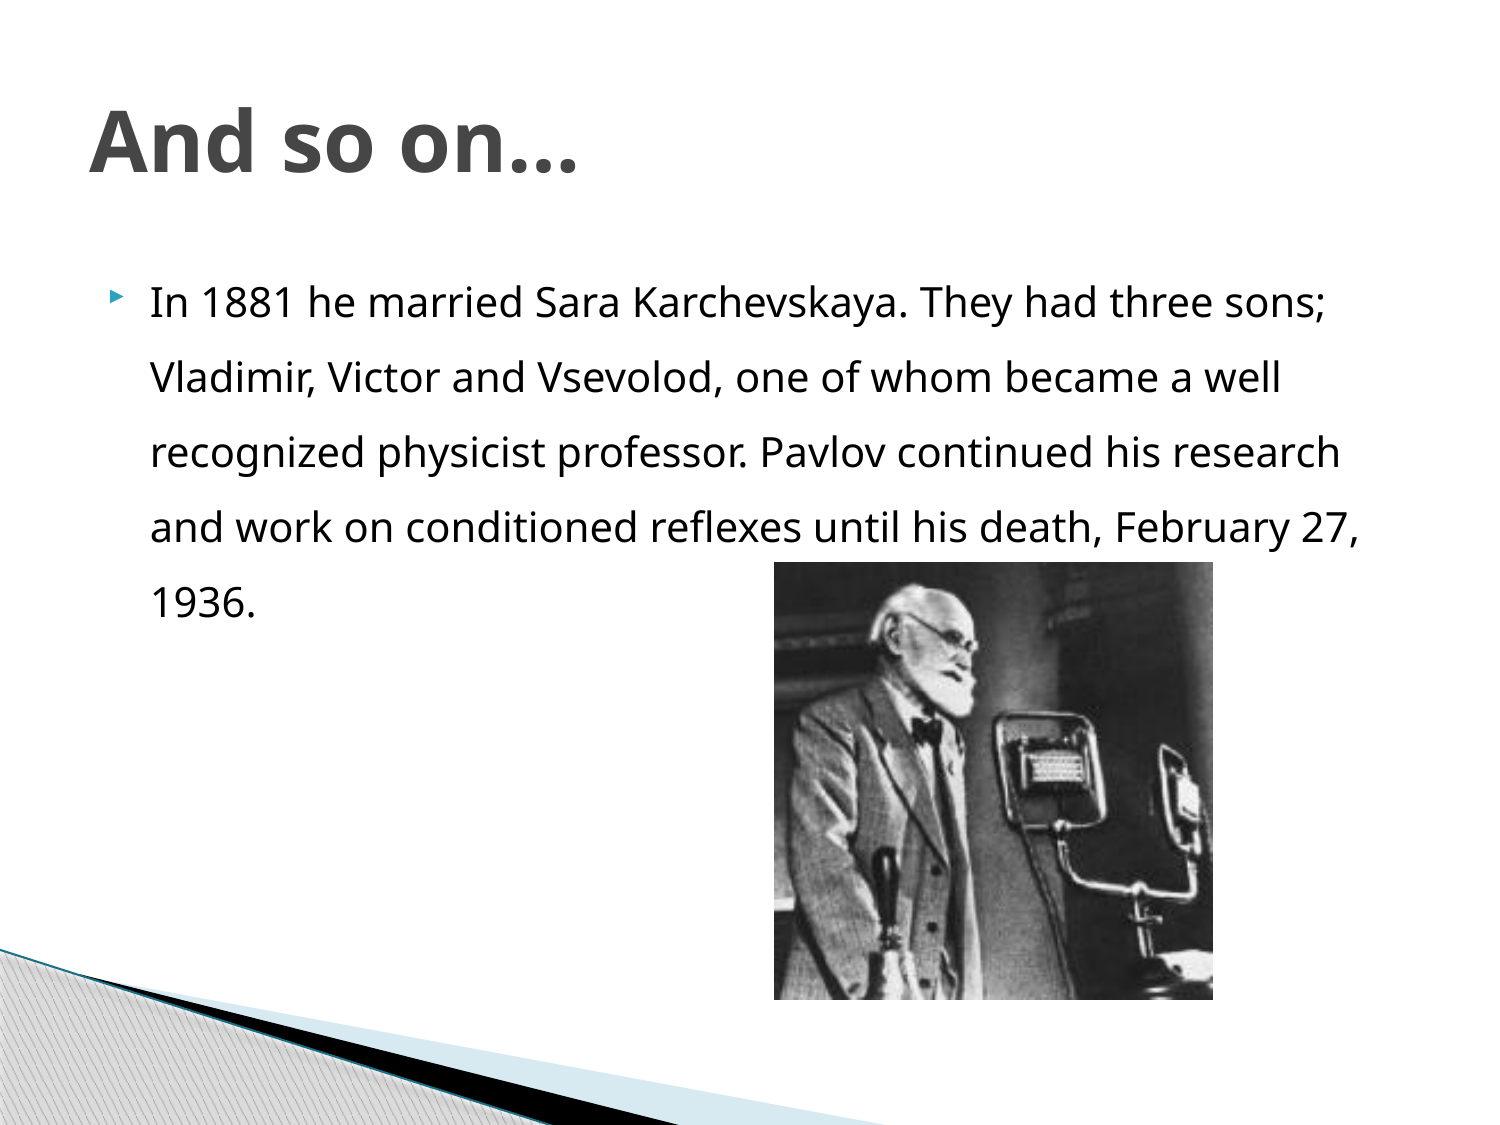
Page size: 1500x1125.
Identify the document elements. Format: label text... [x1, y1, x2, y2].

list In 1881 he married Sara Karchevskaya. They had three sons; Vladimir, Victor and Vsevolod, one of whom became a well recognized physicist professor. Pavlov continued his research and work on conditioned reflexes until his death, February 27, 1936. [75, 243, 1425, 638]
title And so on… [75, 45, 1425, 233]
picture [774, 562, 1213, 1001]
